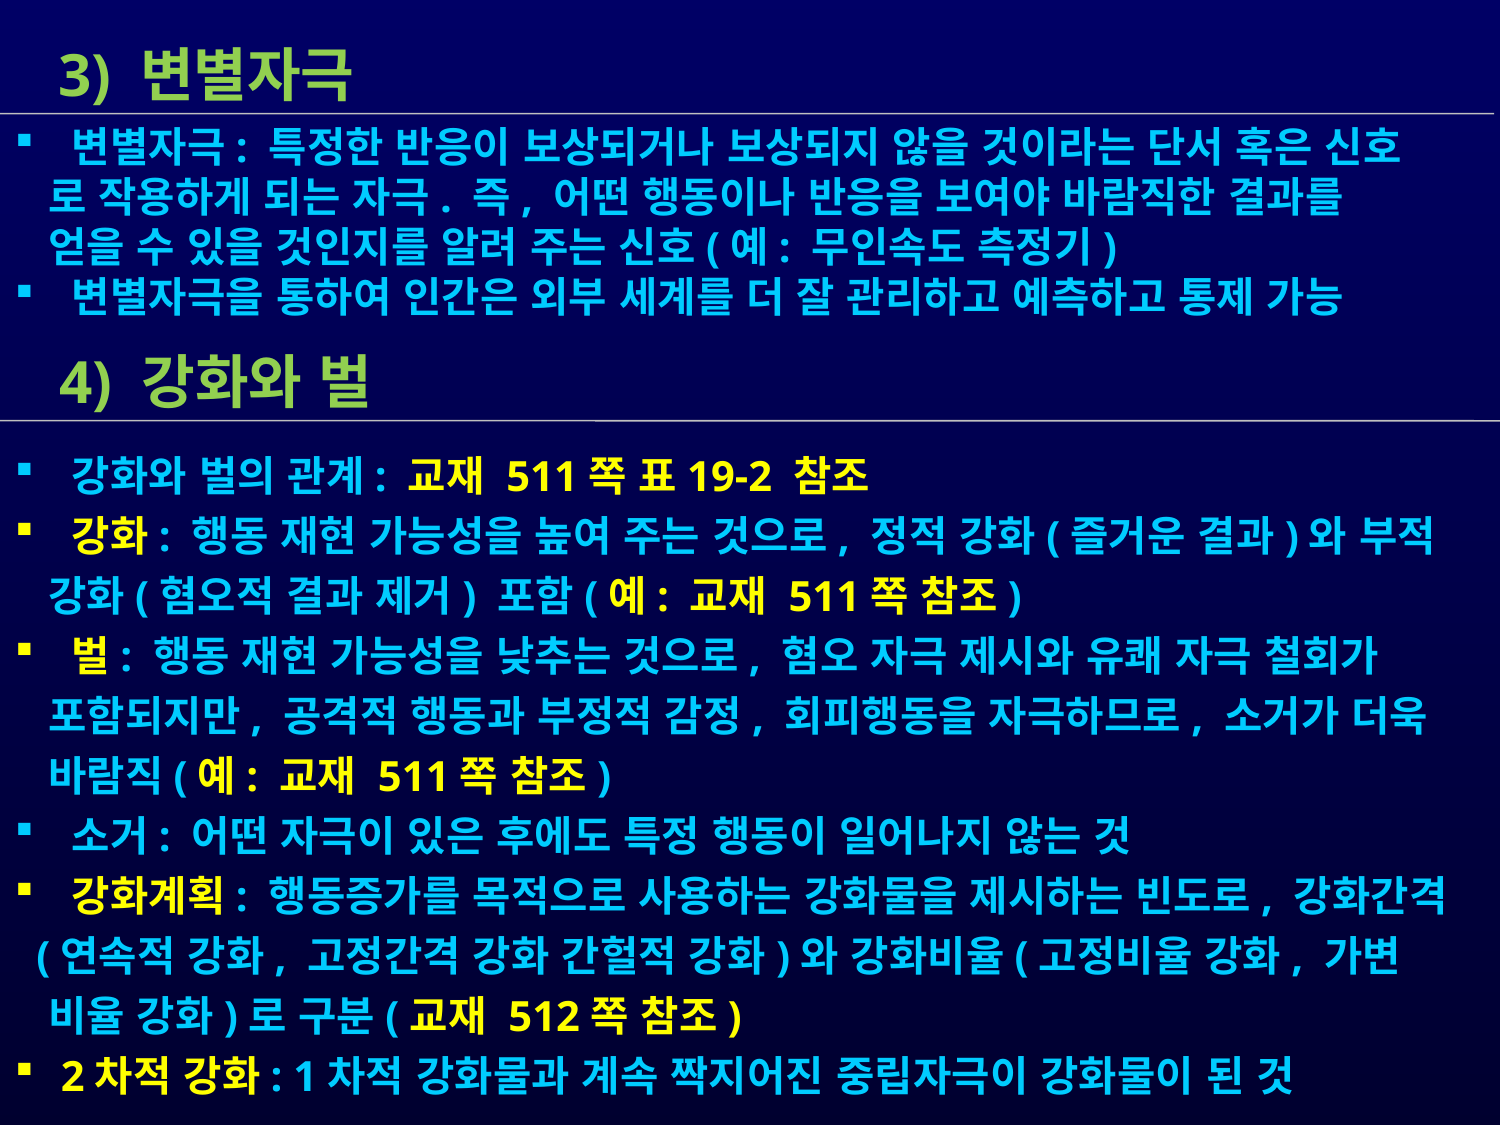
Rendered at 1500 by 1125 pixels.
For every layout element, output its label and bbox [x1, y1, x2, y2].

text_box [0, 30, 1500, 1115]
